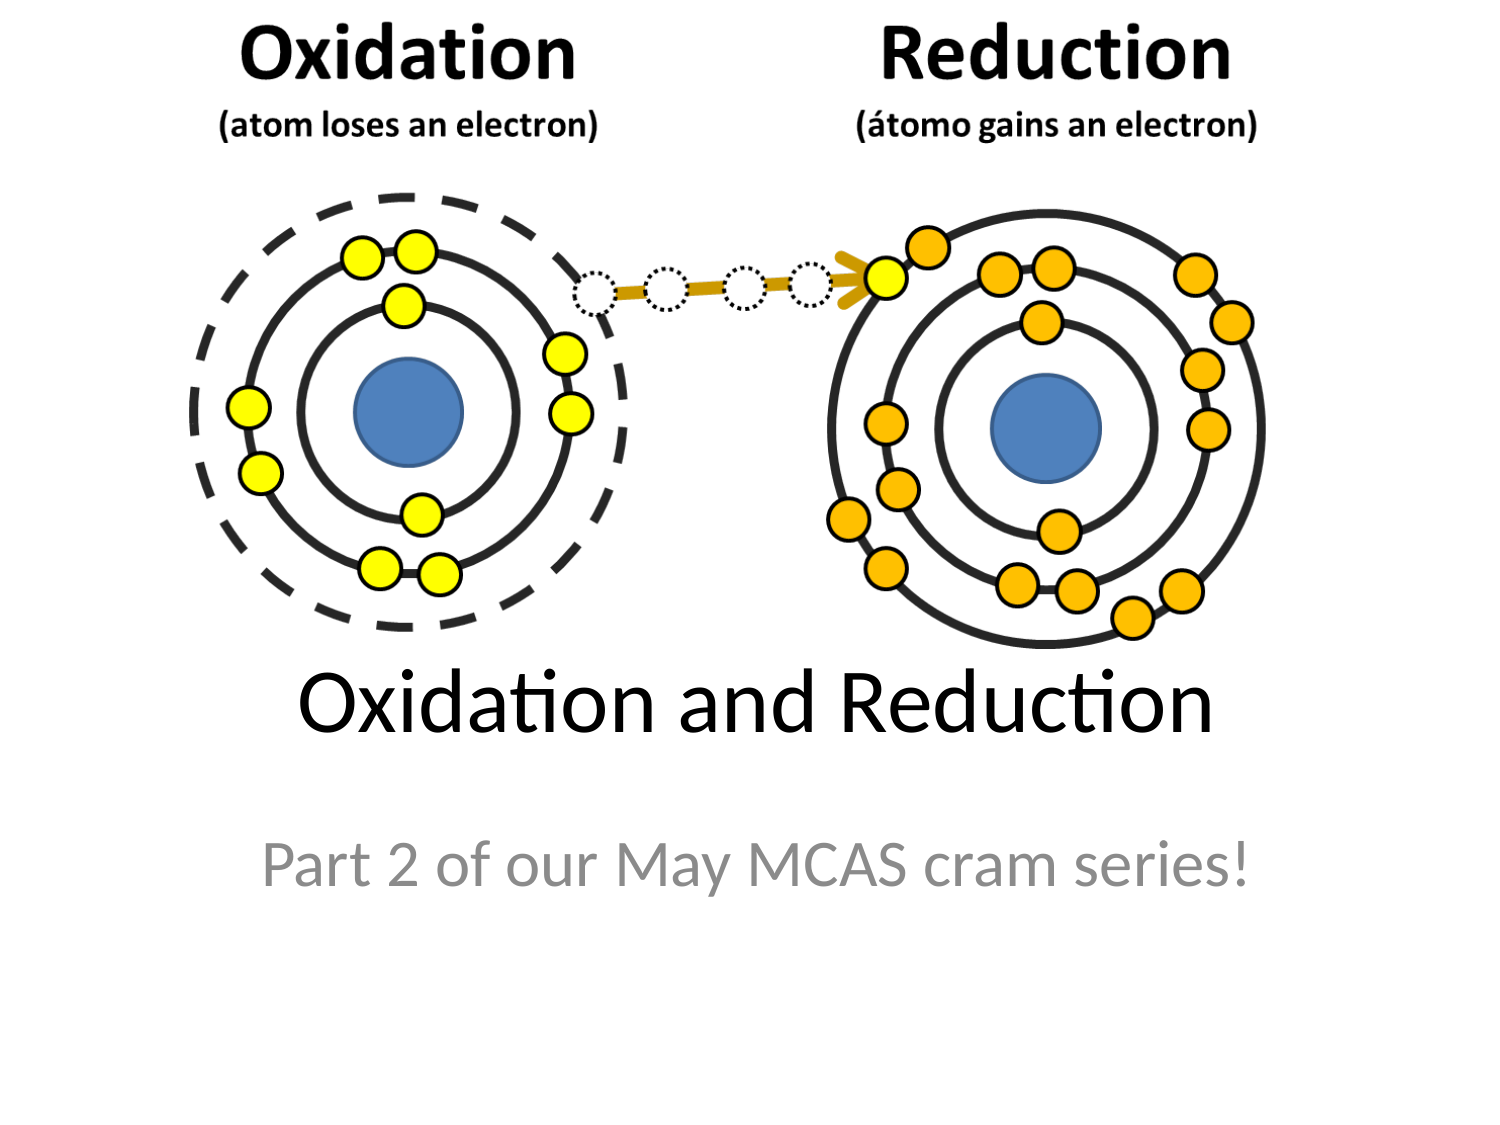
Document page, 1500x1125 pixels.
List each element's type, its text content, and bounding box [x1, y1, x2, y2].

subtitle Part 2 of our May MCAS cram series! [232, 812, 1283, 1100]
title Oxidation and Reduction [119, 575, 1395, 817]
picture [187, 0, 1285, 650]
